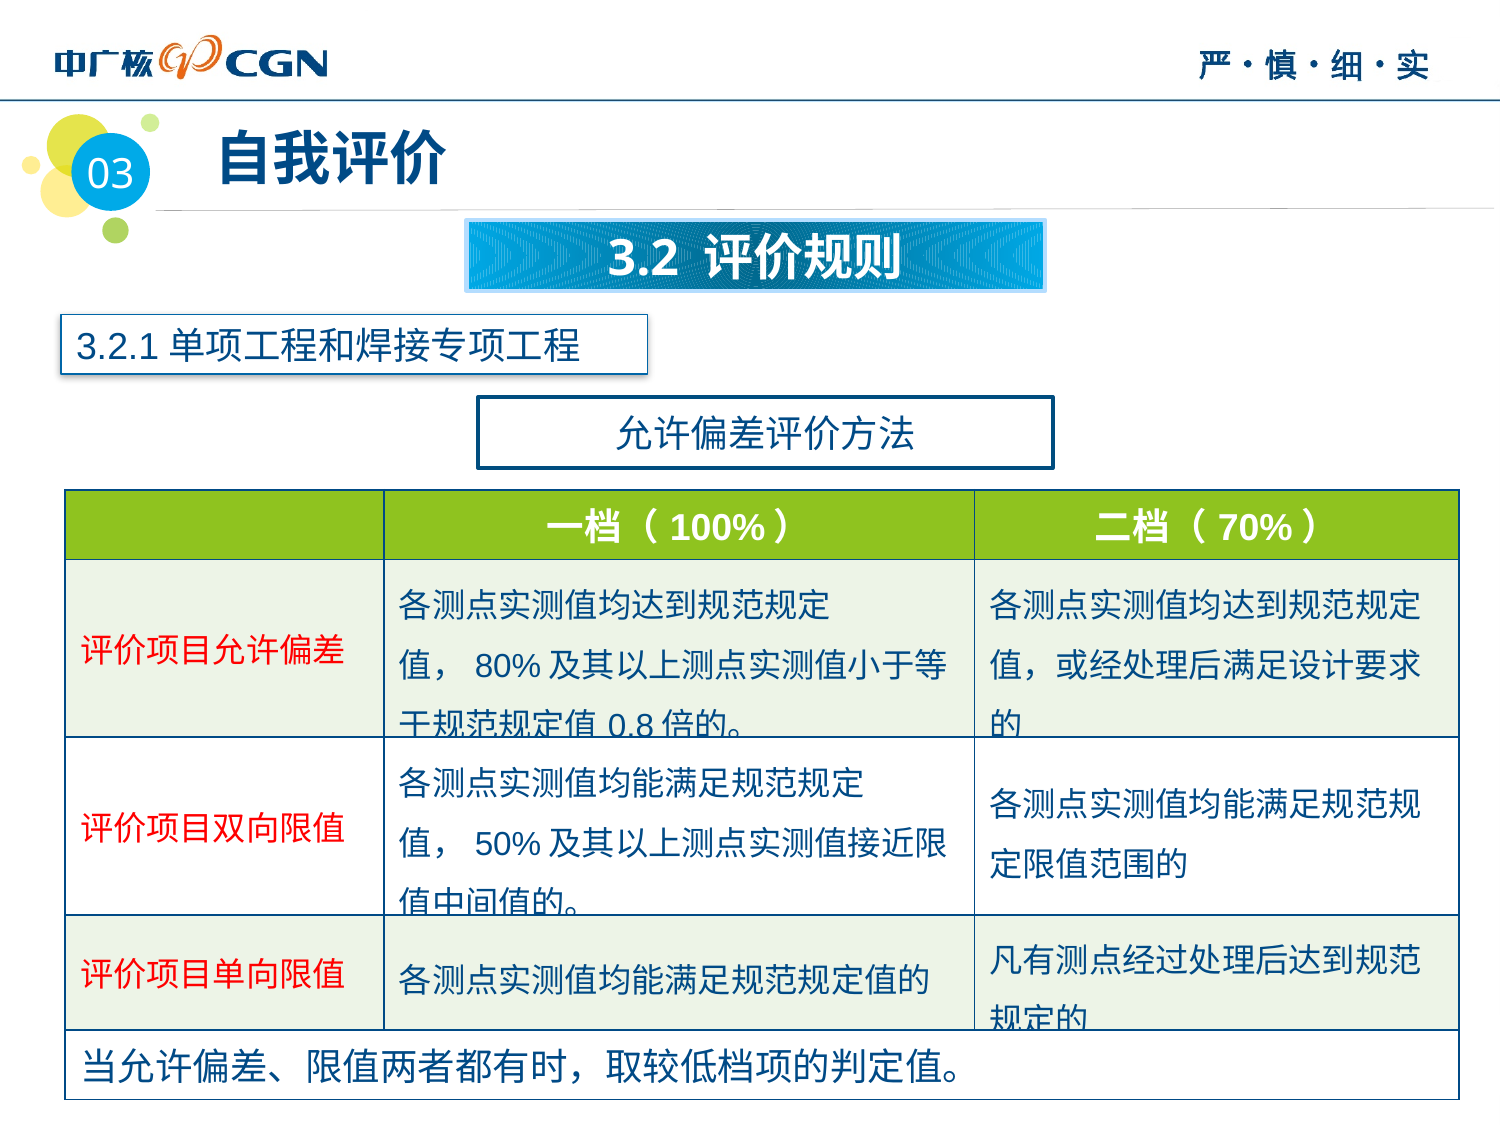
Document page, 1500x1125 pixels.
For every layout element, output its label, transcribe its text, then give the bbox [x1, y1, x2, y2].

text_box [21, 113, 160, 244]
text_box 允许偏差评价方法 [478, 397, 1053, 468]
table_header [66, 491, 383, 559]
table_header 二档（70%） [975, 491, 1458, 559]
table_cell 各测点实测值均能满足规范规定限值范围的 [975, 738, 1458, 914]
text_box 3.2 评价规则 [466, 219, 1046, 291]
table_cell 各测点实测值均能满足规范规定值，50%及其以上测点实测值接近限值中间值的。 [385, 738, 974, 914]
text_box 自我评价 [160, 113, 1128, 199]
table_header 一档（100%） [385, 491, 974, 559]
table_cell 当允许偏差、限值两者都有时，取较低档项的判定值。 [66, 1031, 1458, 1099]
table_cell 各测点实测值均达到规范规定值，80%及其以上测点实测值小于等于规范规定值0.8倍的。 [385, 560, 974, 736]
picture [0, 0, 1500, 1125]
table_cell 评价项目双向限值 [66, 738, 383, 914]
table_cell 评价项目允许偏差 [66, 560, 383, 736]
table_cell 各测点实测值均能满足规范规定值的 [385, 916, 974, 1029]
table_cell 评价项目单向限值 [66, 916, 383, 1029]
table_cell 凡有测点经过处理后达到规范规定的 [975, 916, 1458, 1029]
table_cell 各测点实测值均达到规范规定值，或经处理后满足设计要求的 [975, 560, 1458, 736]
text_box 3.2.1单项工程和焊接专项工程 [61, 314, 648, 375]
